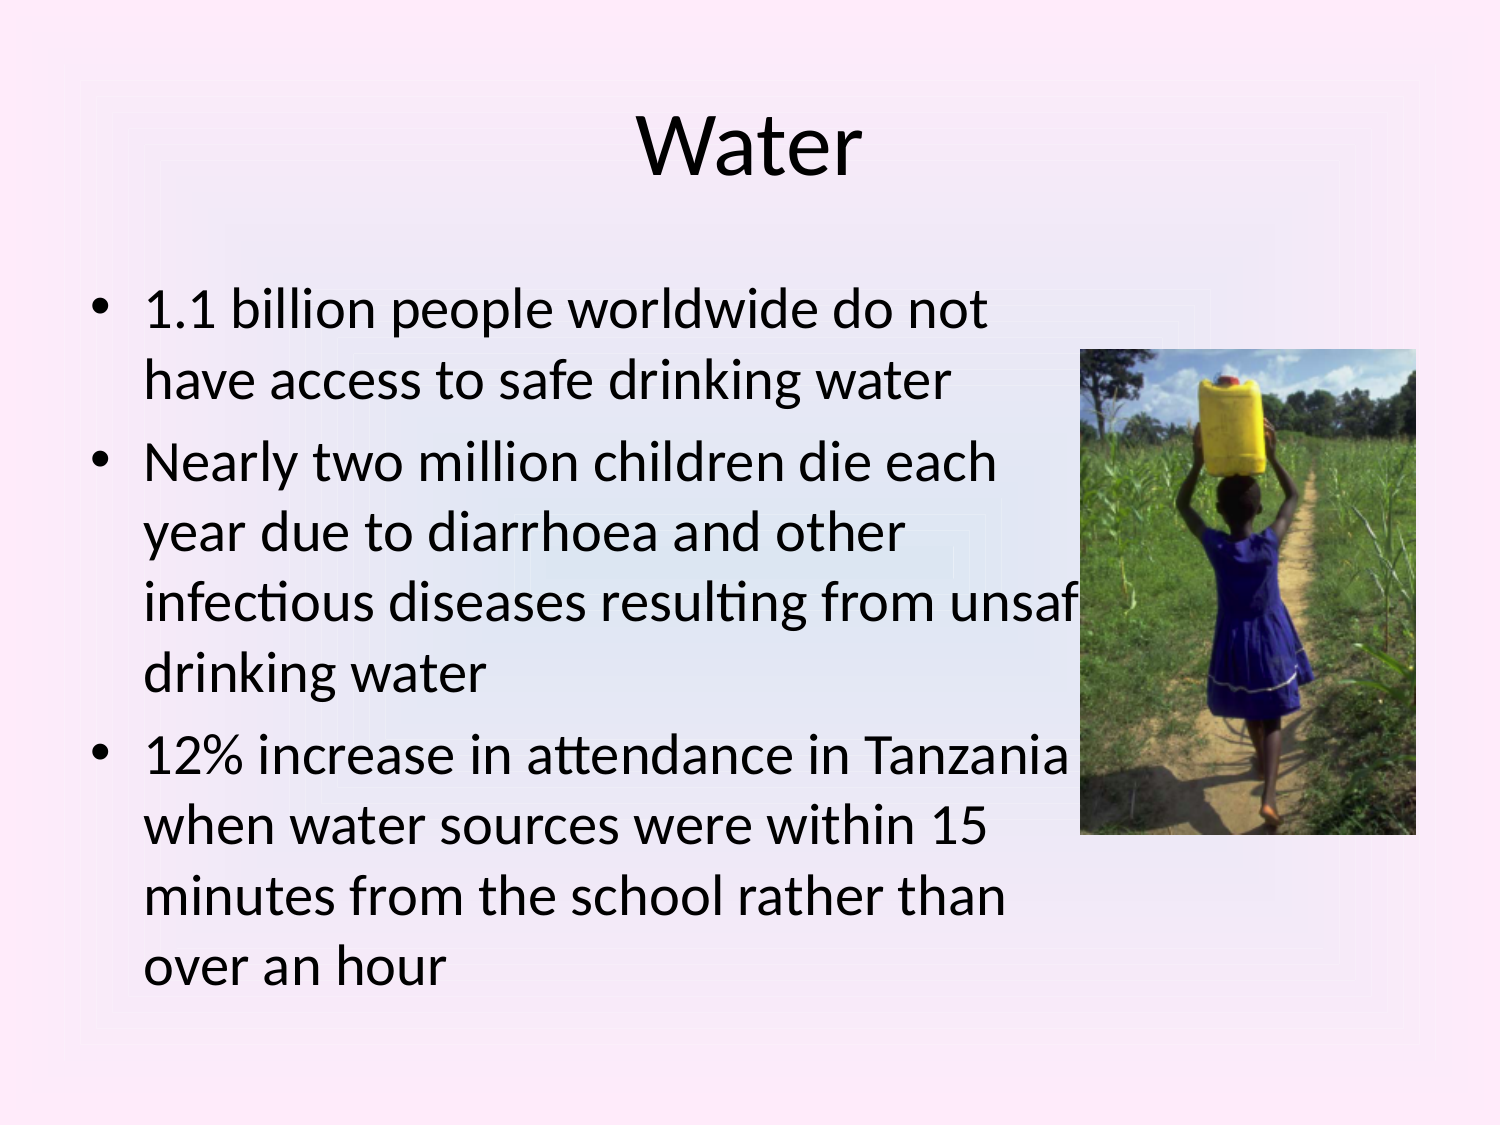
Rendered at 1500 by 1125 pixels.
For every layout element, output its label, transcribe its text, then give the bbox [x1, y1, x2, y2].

list 1.1 billion people worldwide do not have access to safe drinking water Nearly two million children die each year due to diarrhoea and other infectious diseases resulting from unsafe drinking water 12% increase in attendance in Tanzania when water sources were within 15 minutes from the school rather than over an hour [75, 262, 1128, 1005]
title Water [75, 45, 1425, 233]
picture [1080, 349, 1416, 835]
